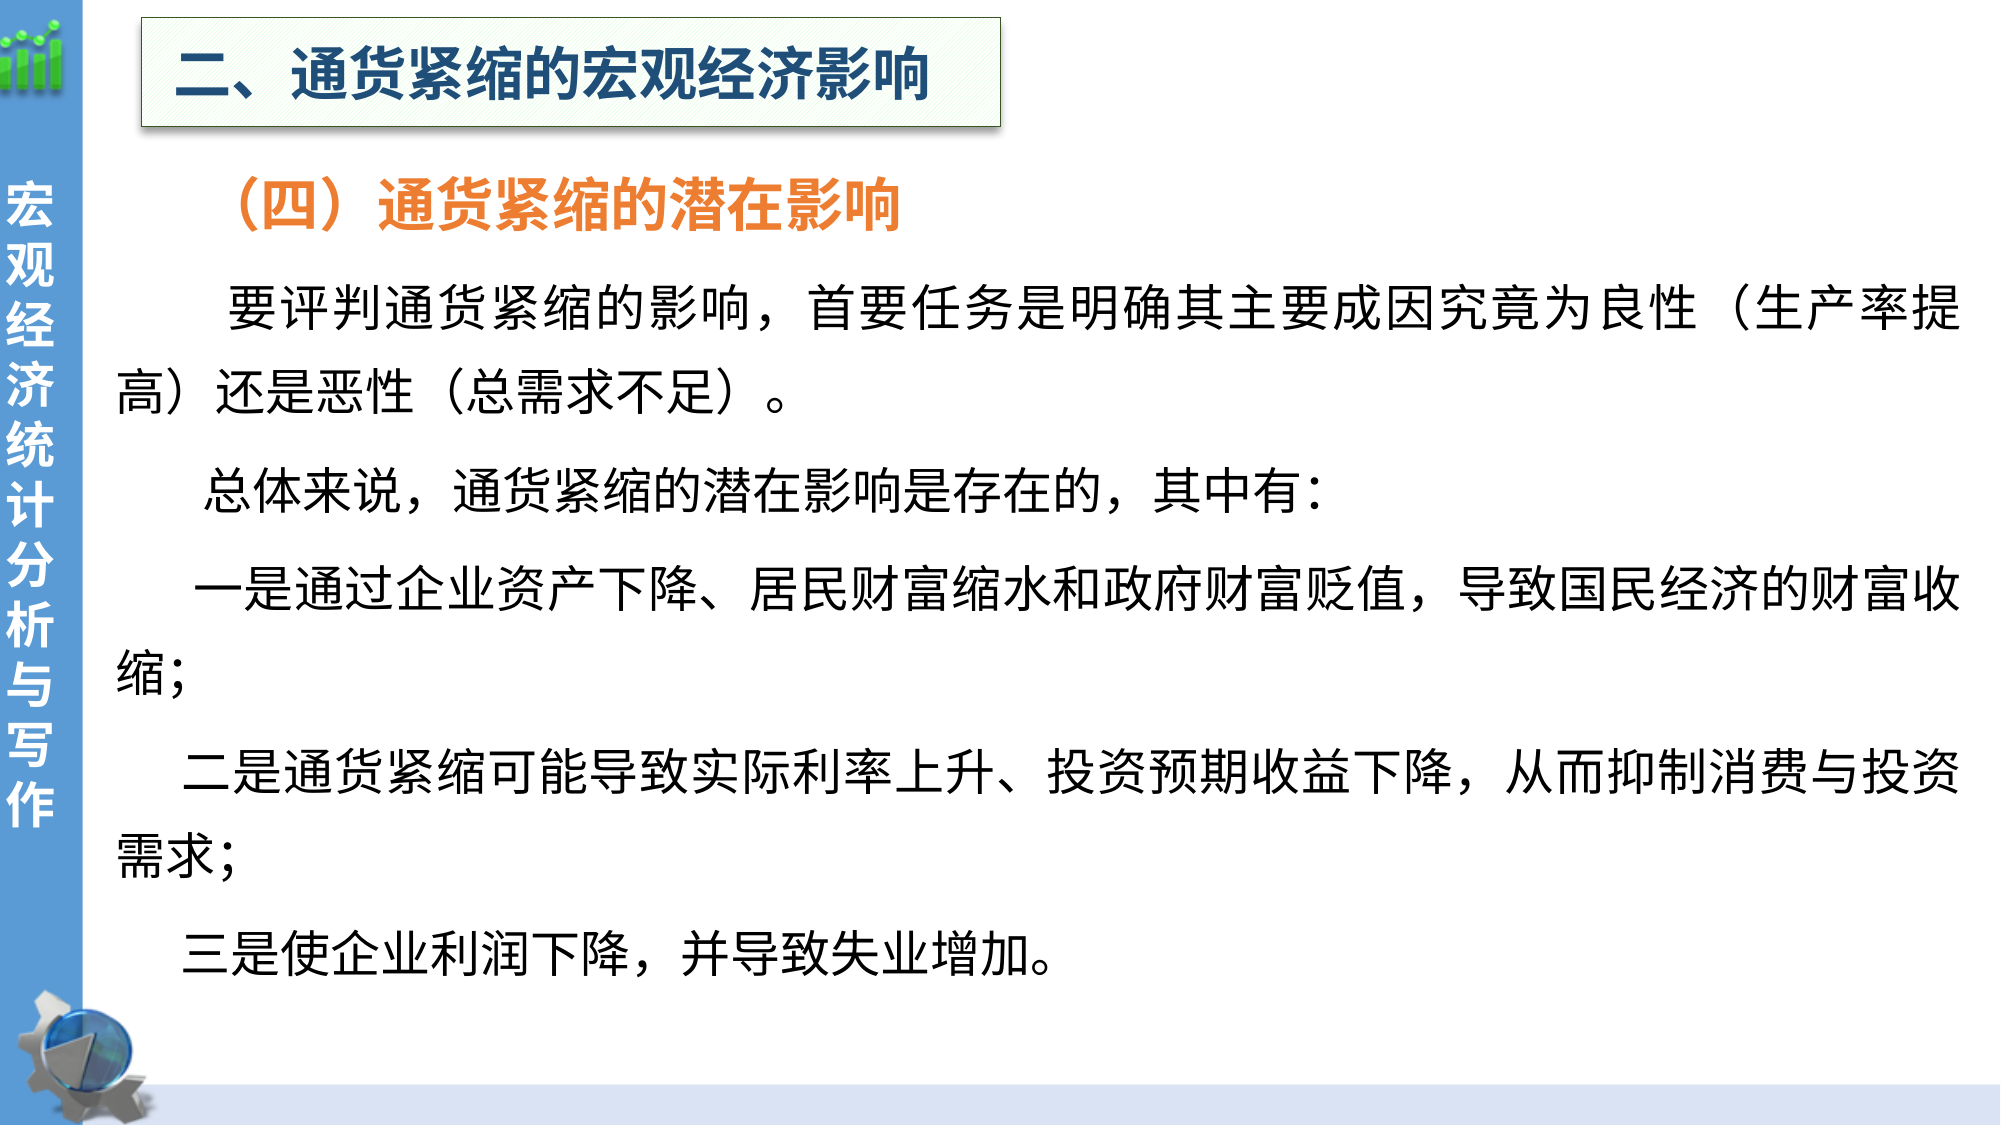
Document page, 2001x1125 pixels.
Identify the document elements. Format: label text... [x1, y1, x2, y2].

picture [0, 0, 2001, 1125]
text_box 二、通货紧缩的宏观经济影响 [141, 17, 1000, 127]
text_box （四）通货紧缩的潜在影响 要评判通货紧缩的影响，首要任务是明确其主要成因究竟为良性（生产率提高）还是恶性（总需求不足）。 总体来说，通货紧缩的潜在影响是存在的，其中有： 一是通过企业资产下降、居民财富缩水和政府财富贬值，导致国民经济的财富收缩； 二是通货紧缩可能导致实际利率上升、投资预期收益下降，从而抑制消费与投资需求； 三是使企业利润下降，并导致失业增加。 [100, 132, 1977, 1075]
